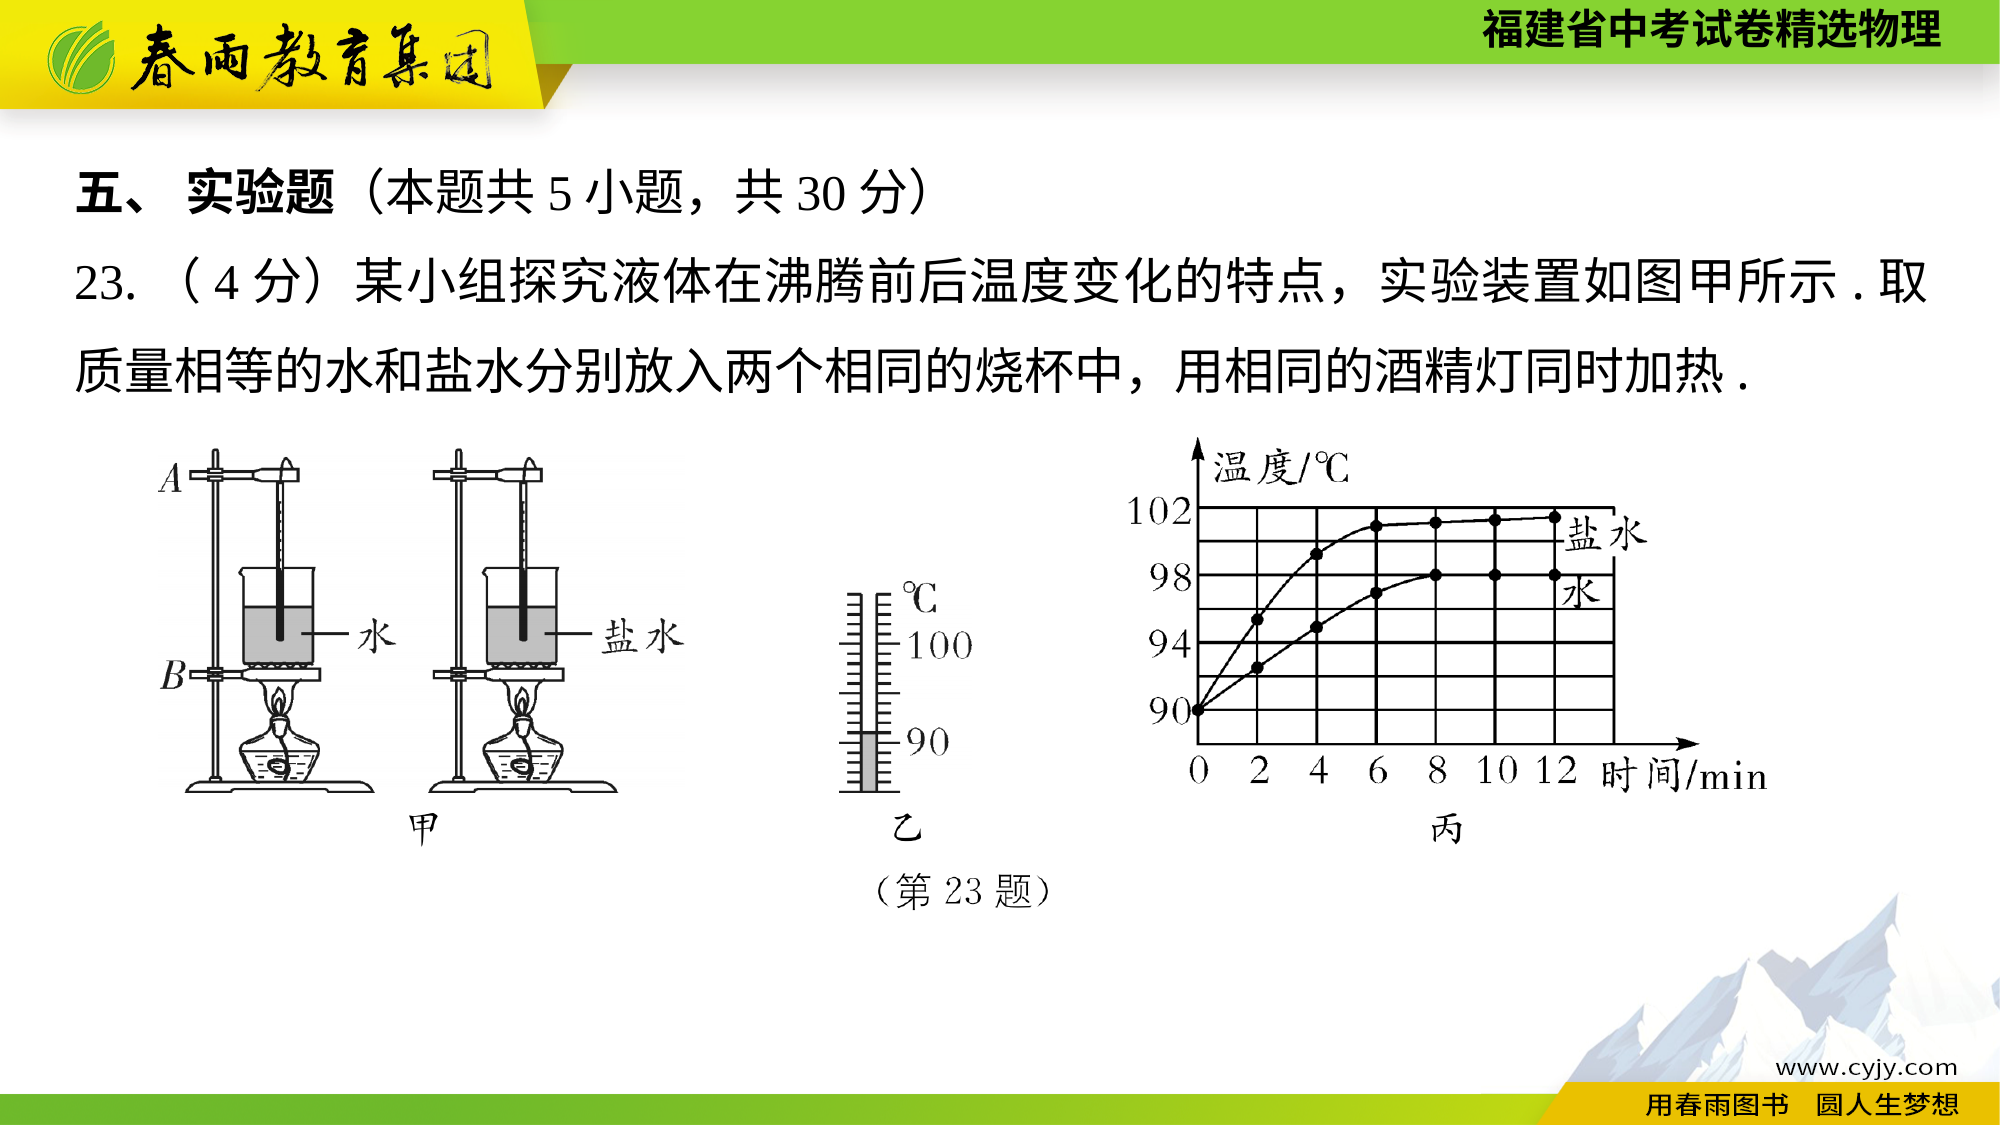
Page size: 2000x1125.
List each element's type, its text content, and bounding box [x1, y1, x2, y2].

picture [0, 0, 2000, 1125]
list 五、 实验题（本题共5小题，共30分） 23.（4分）某小组探究液体在沸腾前后温度变化的特点，实验装置如图甲所示.取质量相等的水和盐水分别放入两个相同的烧杯中，用相同的酒精灯同时加热. [59, 122, 1944, 399]
